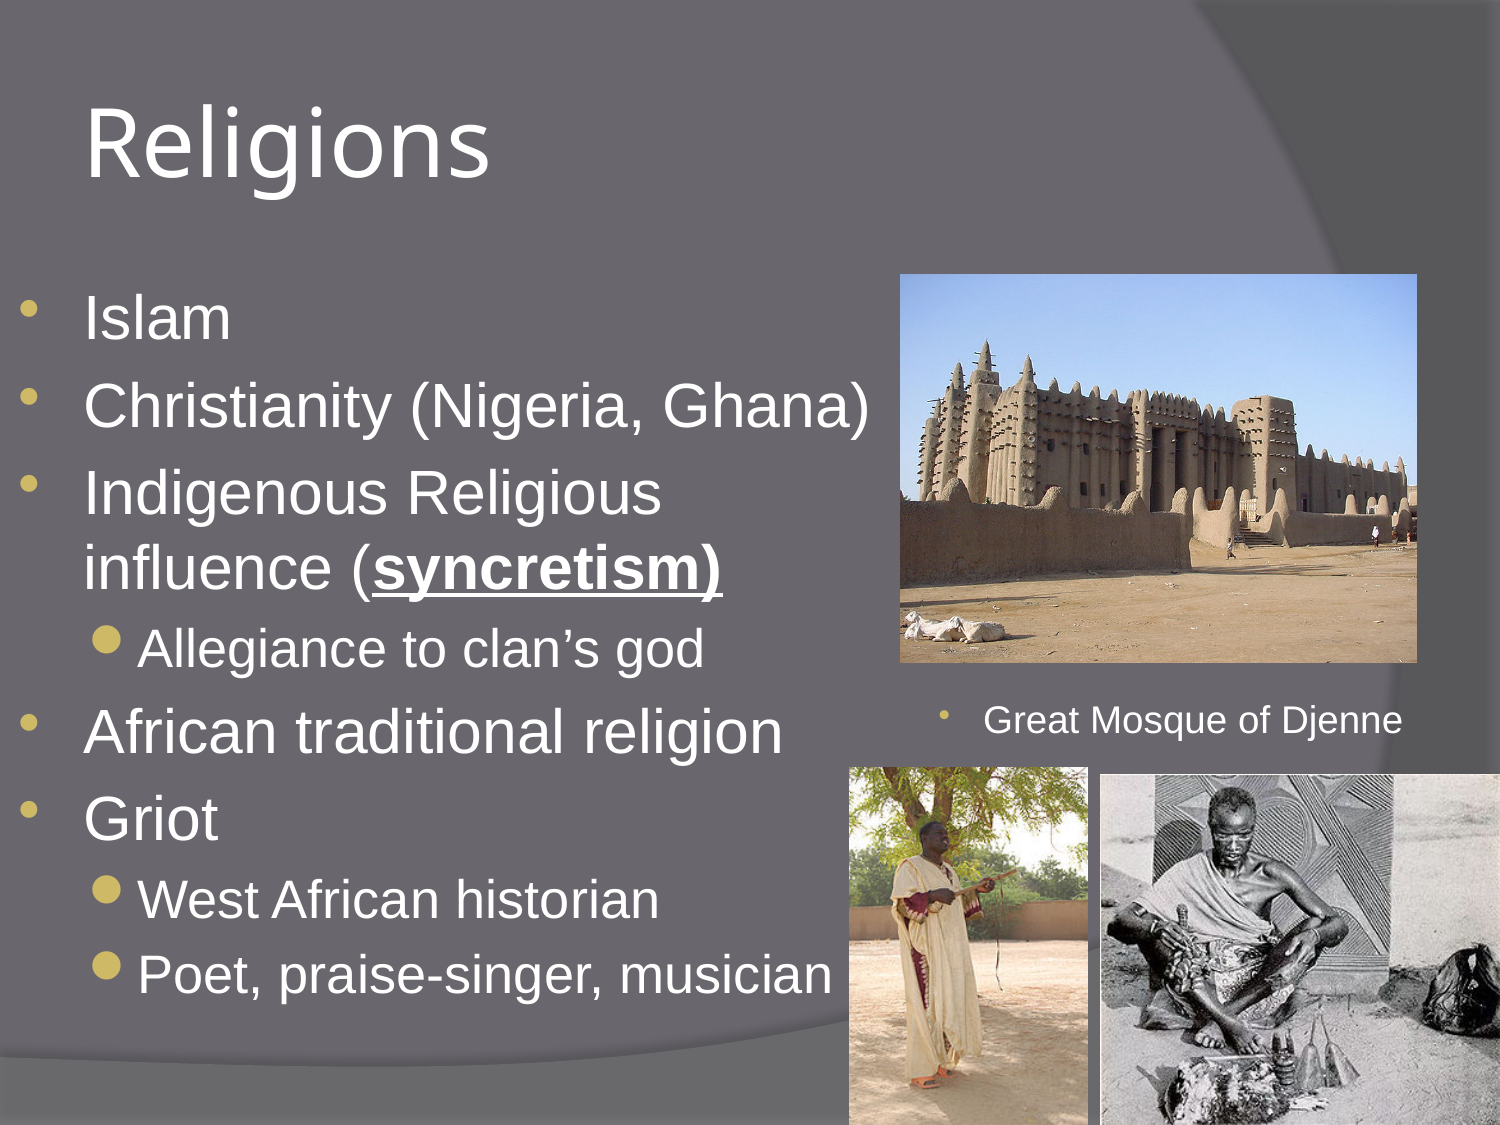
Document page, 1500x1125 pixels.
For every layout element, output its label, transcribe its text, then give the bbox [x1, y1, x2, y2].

picture [849, 767, 1088, 1125]
picture [1099, 774, 1500, 1125]
text_box Great Mosque of Djenne [924, 687, 1500, 765]
title Religions [75, 45, 1300, 233]
list Islam Christianity (Nigeria, Ghana) Indigenous Religious influence (syncretism) Allegiance to clan’s god African traditional religion Griot West African historian Poet, praise-singer, musician [0, 270, 888, 1125]
picture [899, 274, 1417, 663]
